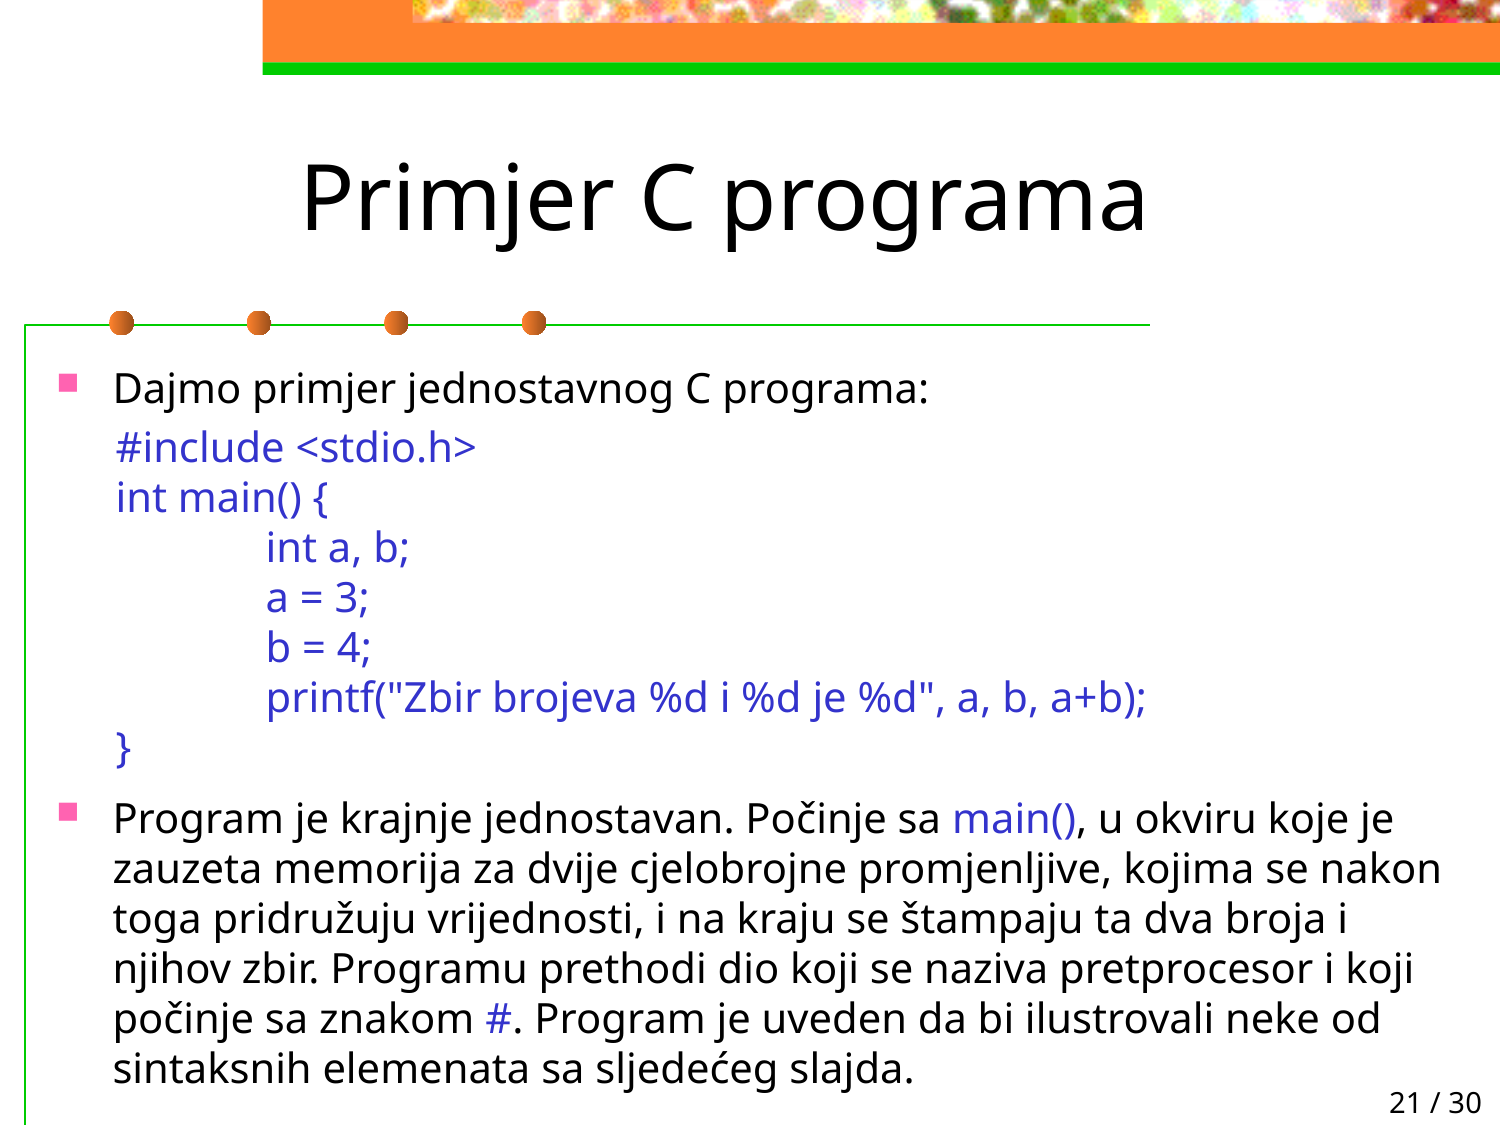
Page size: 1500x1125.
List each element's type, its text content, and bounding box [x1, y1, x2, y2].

text_box 21 / 30 [1364, 1079, 1498, 1125]
picture [412, 0, 1500, 23]
title Primjer C programa [87, 99, 1363, 288]
list Dajmo primjer jednostavnog C programa: #include <stdio.h> int main() { int a, b; a = 3; b = 4; printf("Zbir brojeva %d i %d je %d", a, b, a+b); } Program je krajnje jednostavan. Počinje sa main(), u okviru koje je zauzeta memorija za dvije cjelobrojne promjenljive, kojima se nakon toga pridružuju vrijednosti, i na kraju se štampaju ta dva broja i njihov zbir. Programu prethodi dio koji se naziva pretprocesor i koji počinje sa znakom #. Program je uveden da bi ilustrovali neke od sintaksnih elemenata sa sljedećeg slajda. [41, 354, 1483, 1106]
